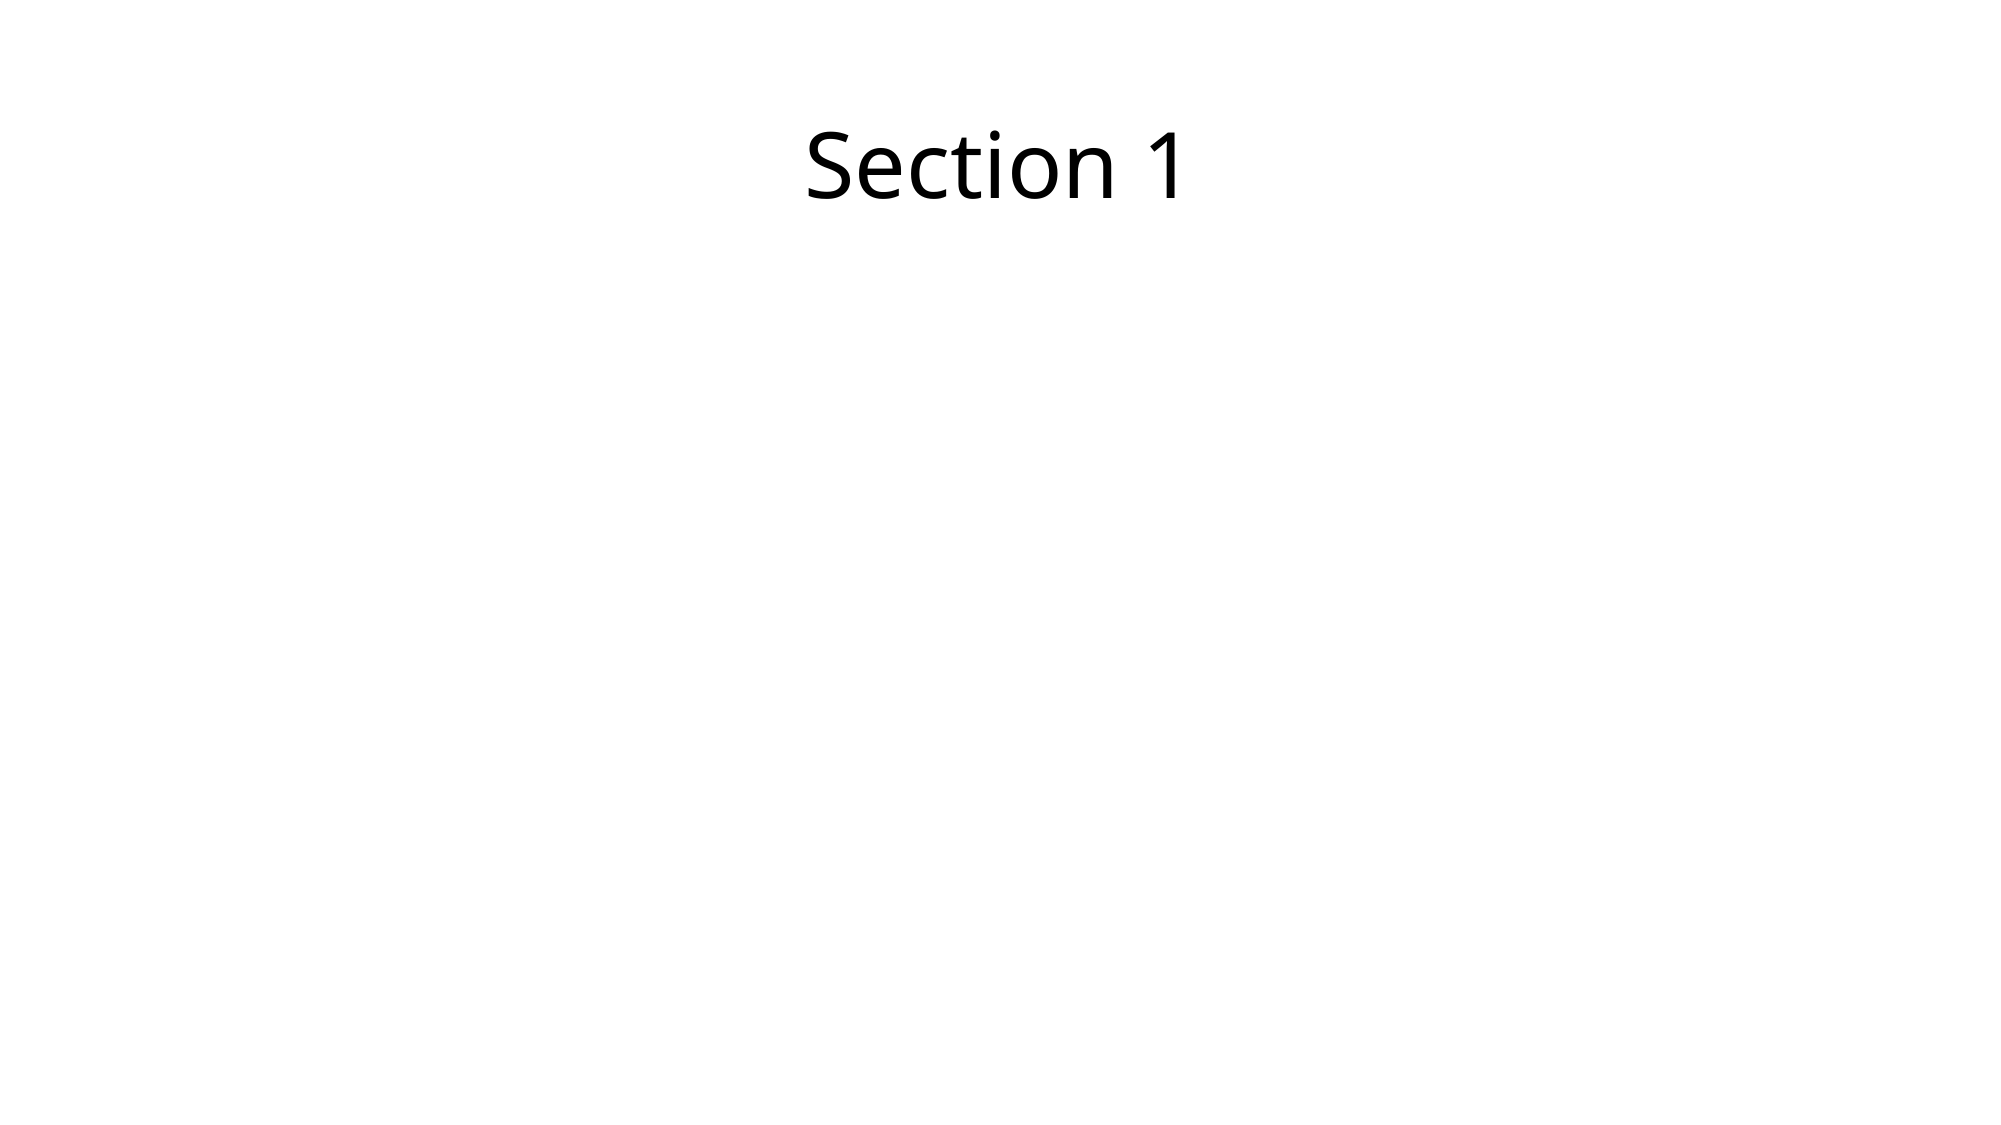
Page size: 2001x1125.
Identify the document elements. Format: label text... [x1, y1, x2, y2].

title Section 1 [137, 59, 1863, 278]
